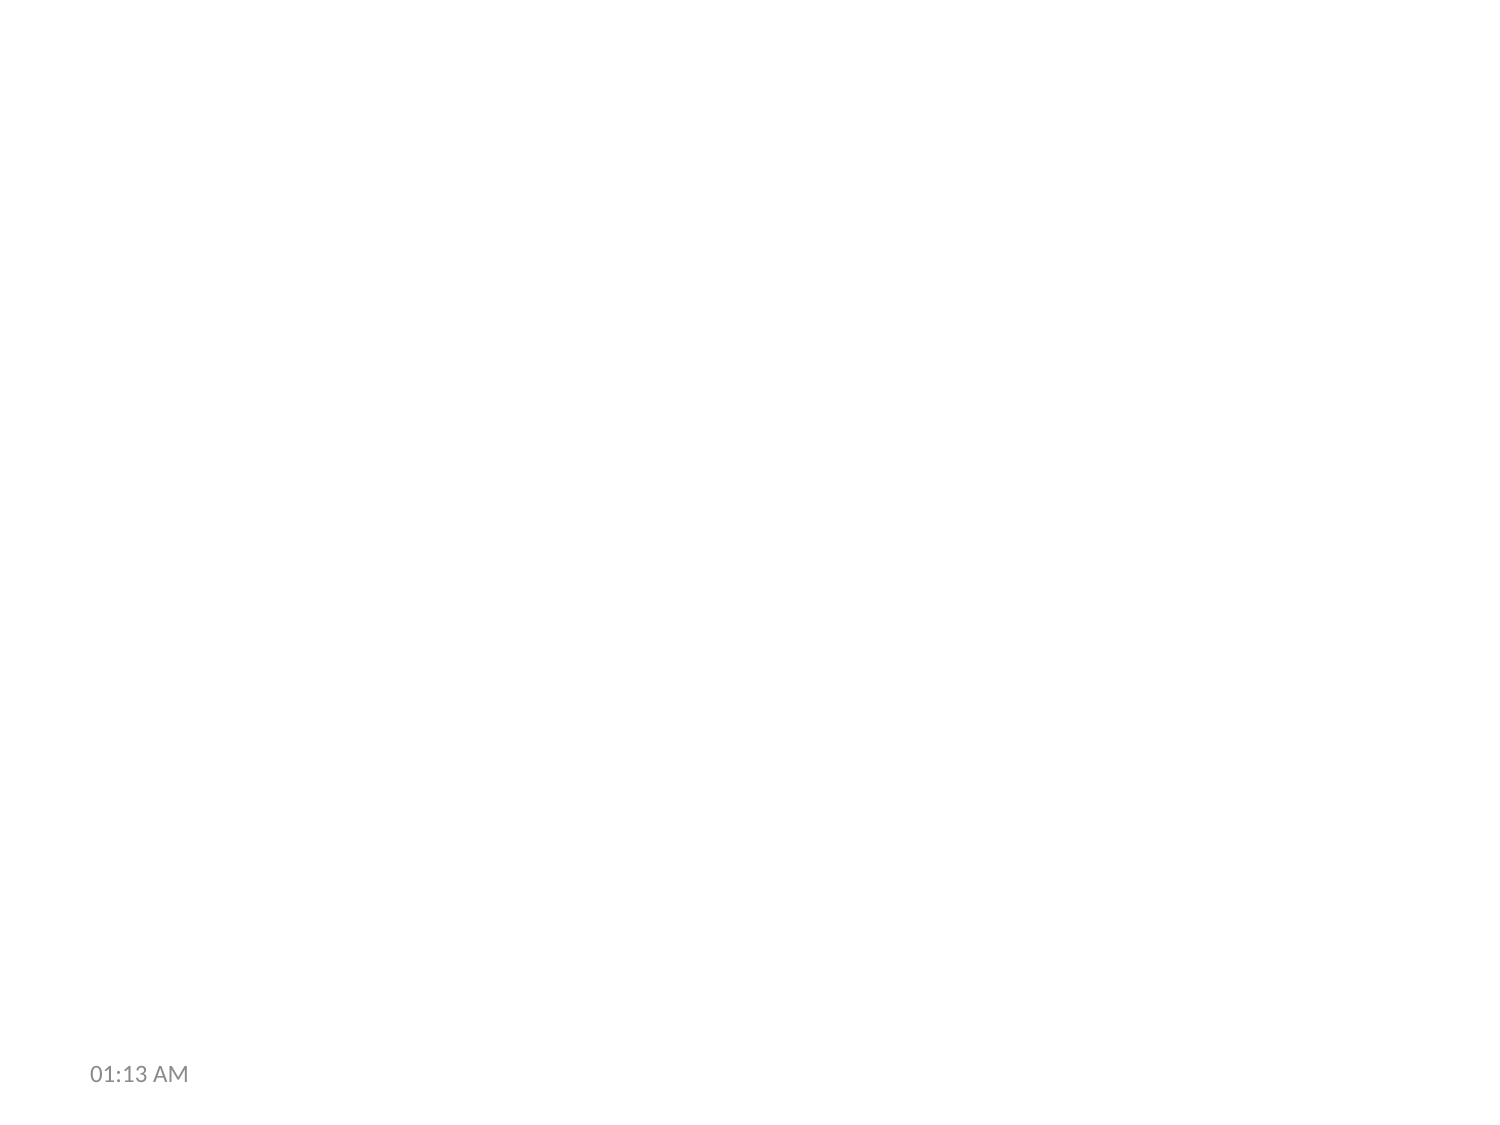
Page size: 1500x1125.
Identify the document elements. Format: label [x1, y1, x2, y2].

slide_number [75, 1042, 425, 1103]
